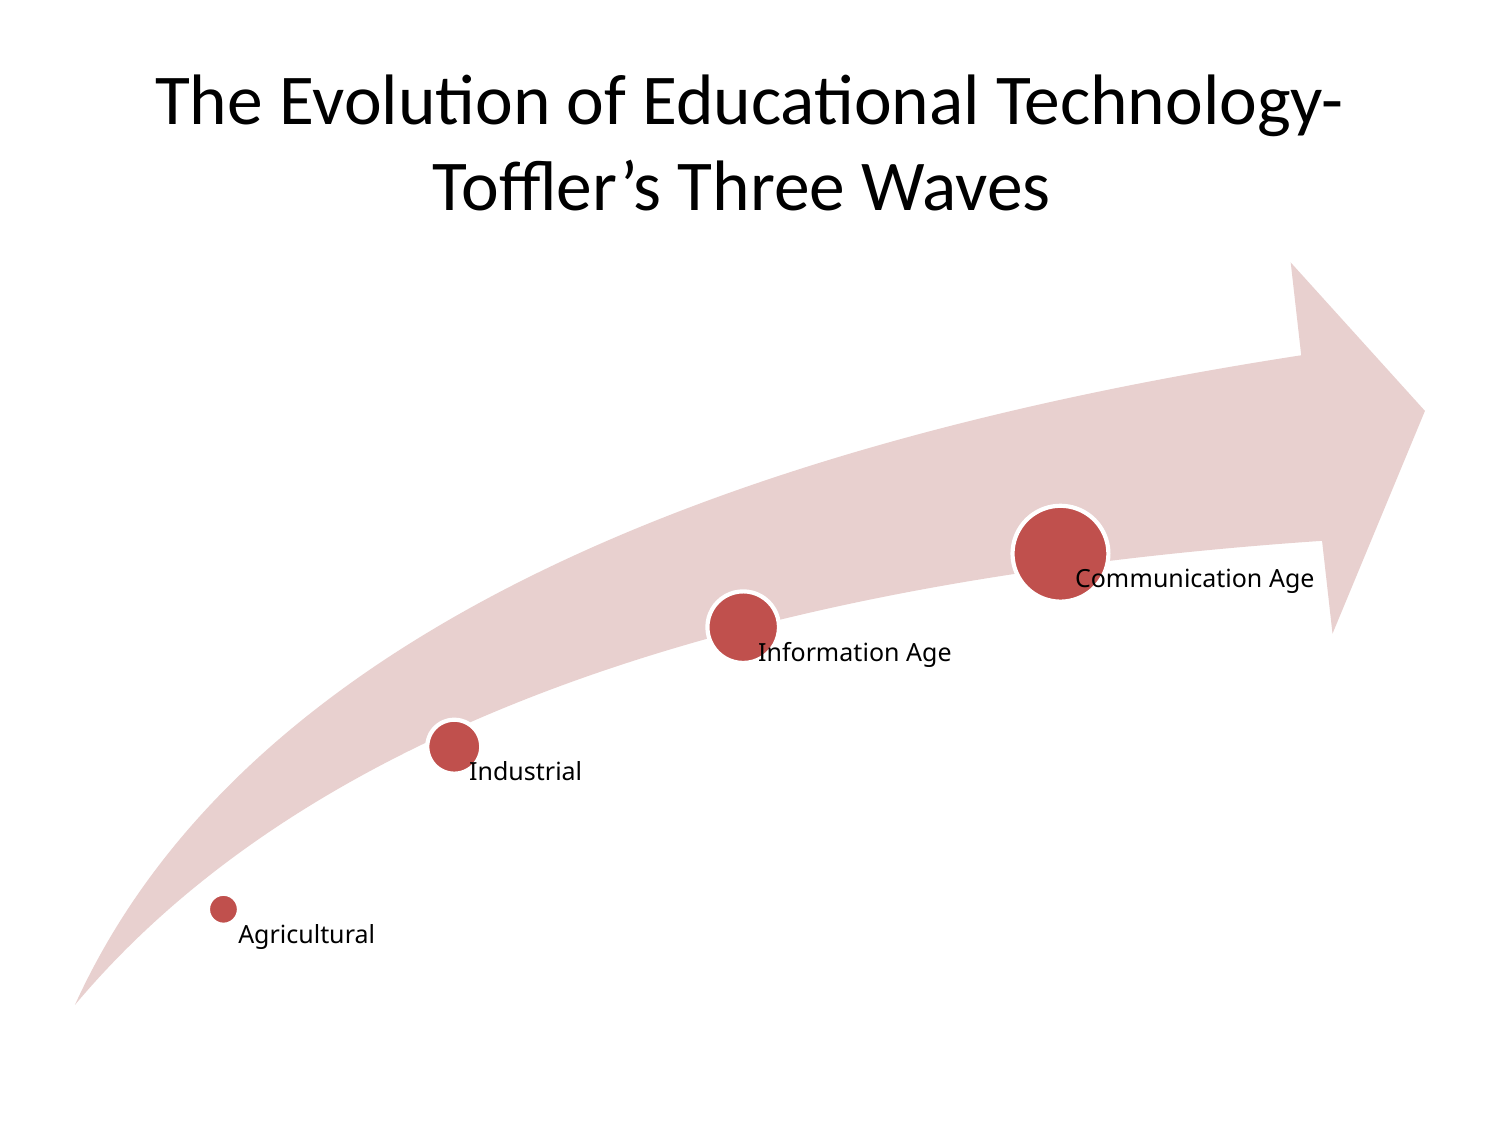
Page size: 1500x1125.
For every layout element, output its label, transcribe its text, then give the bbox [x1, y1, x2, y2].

title The Evolution of Educational Technology-Toffler’s Three Waves [75, 45, 1425, 233]
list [74, 262, 1426, 1006]
